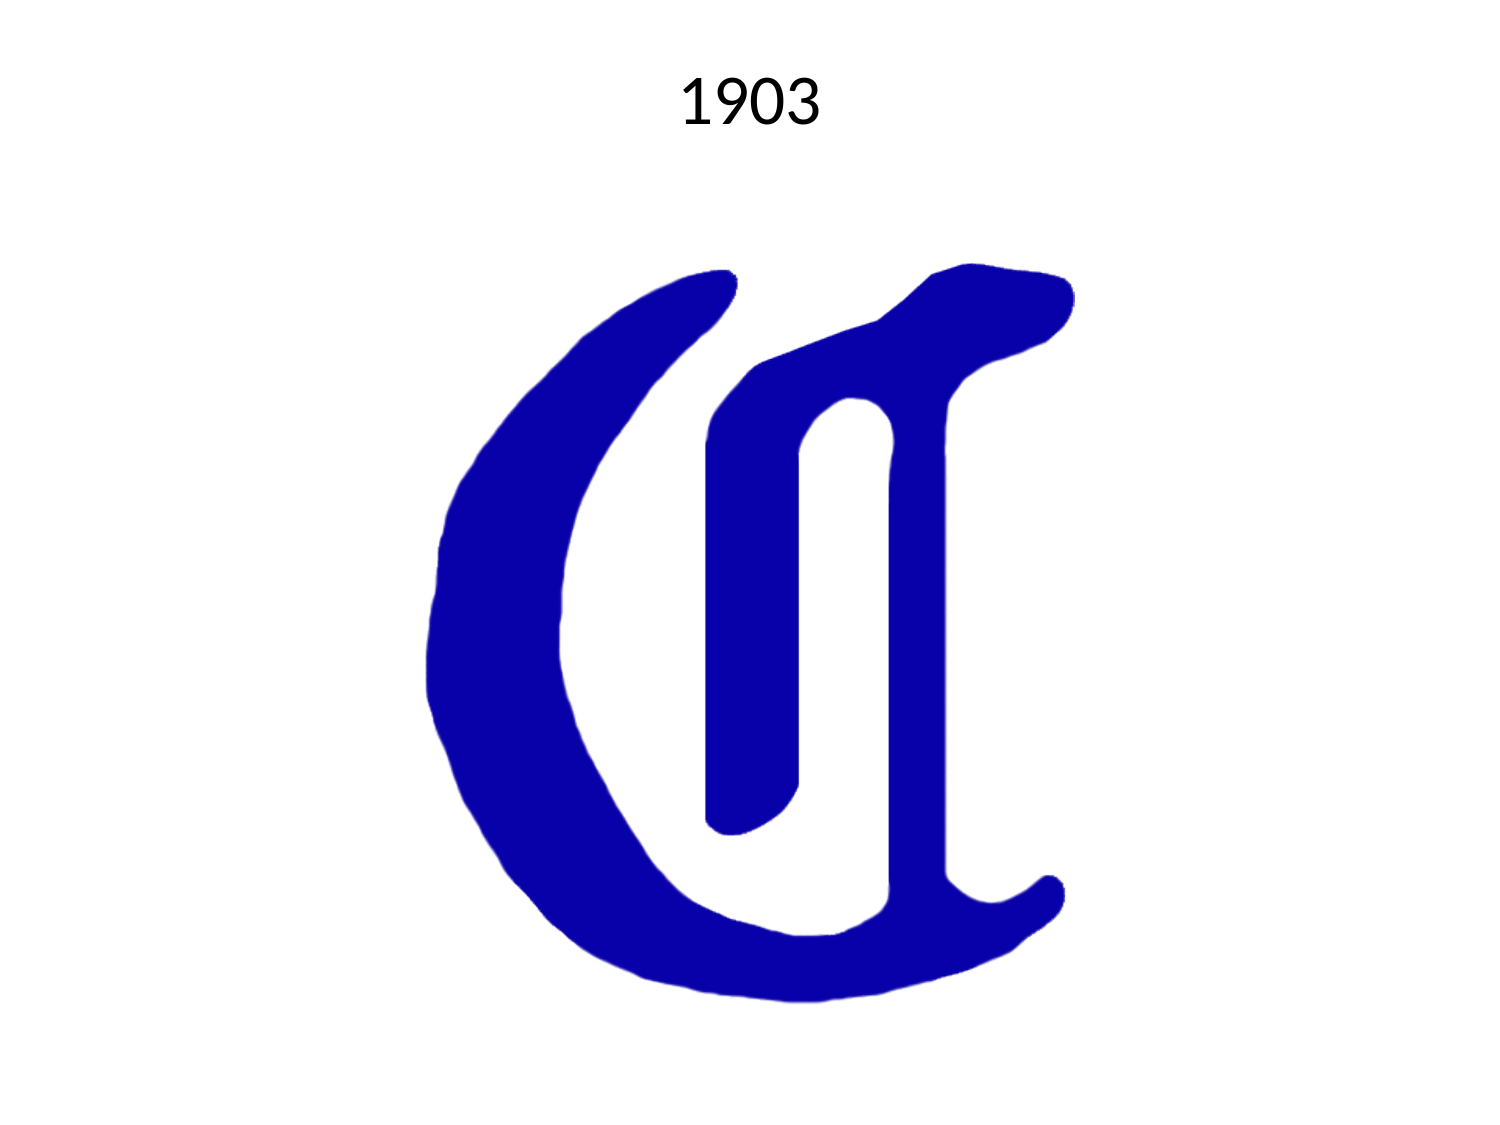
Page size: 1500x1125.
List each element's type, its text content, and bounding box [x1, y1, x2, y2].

title 1903 [75, 45, 1425, 233]
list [425, 262, 1075, 1005]
